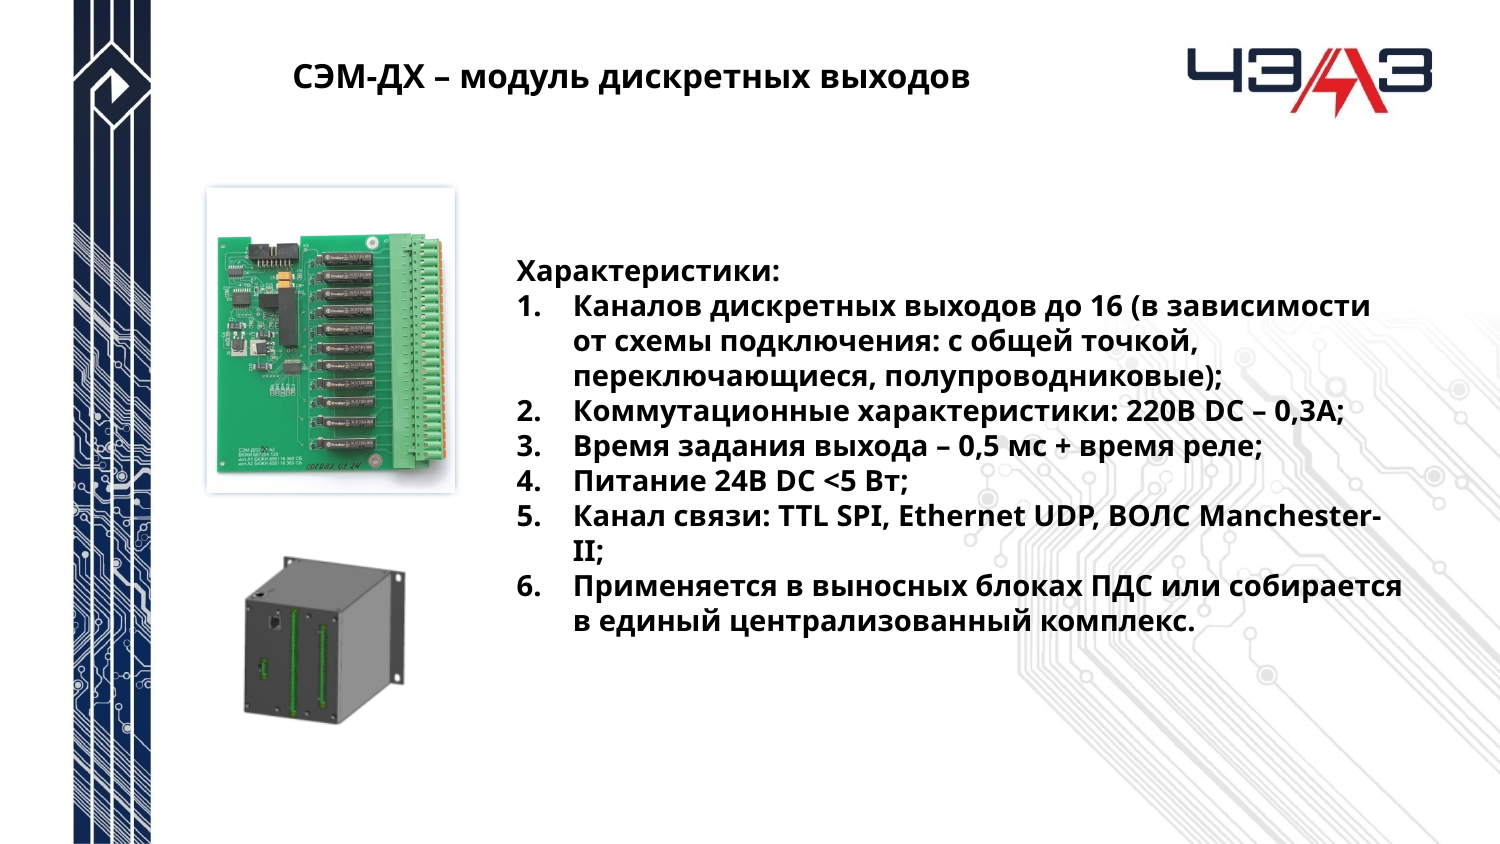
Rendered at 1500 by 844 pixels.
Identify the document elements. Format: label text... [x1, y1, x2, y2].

text_box Характеристики: Каналов дискретных выходов до 16 (в зависимости от схемы подключения: с общей точкой, переключающиеся, полупроводниковые); Коммутационные характеристики: 220В DC – 0,3А; Время задания выхода – 0,5 мс + время реле; Питание 24В DC <5 Вт; Канал связи: TTL SPI, Ethernet UDP, ВОЛС Manchester-II; Применяется в выносных блоках ПДС или собирается в единый централизованный комплекс. [501, 244, 1424, 645]
picture [0, 0, 1500, 844]
text_box СЭМ-ДX – модуль дискретных выходов [277, 47, 1164, 103]
